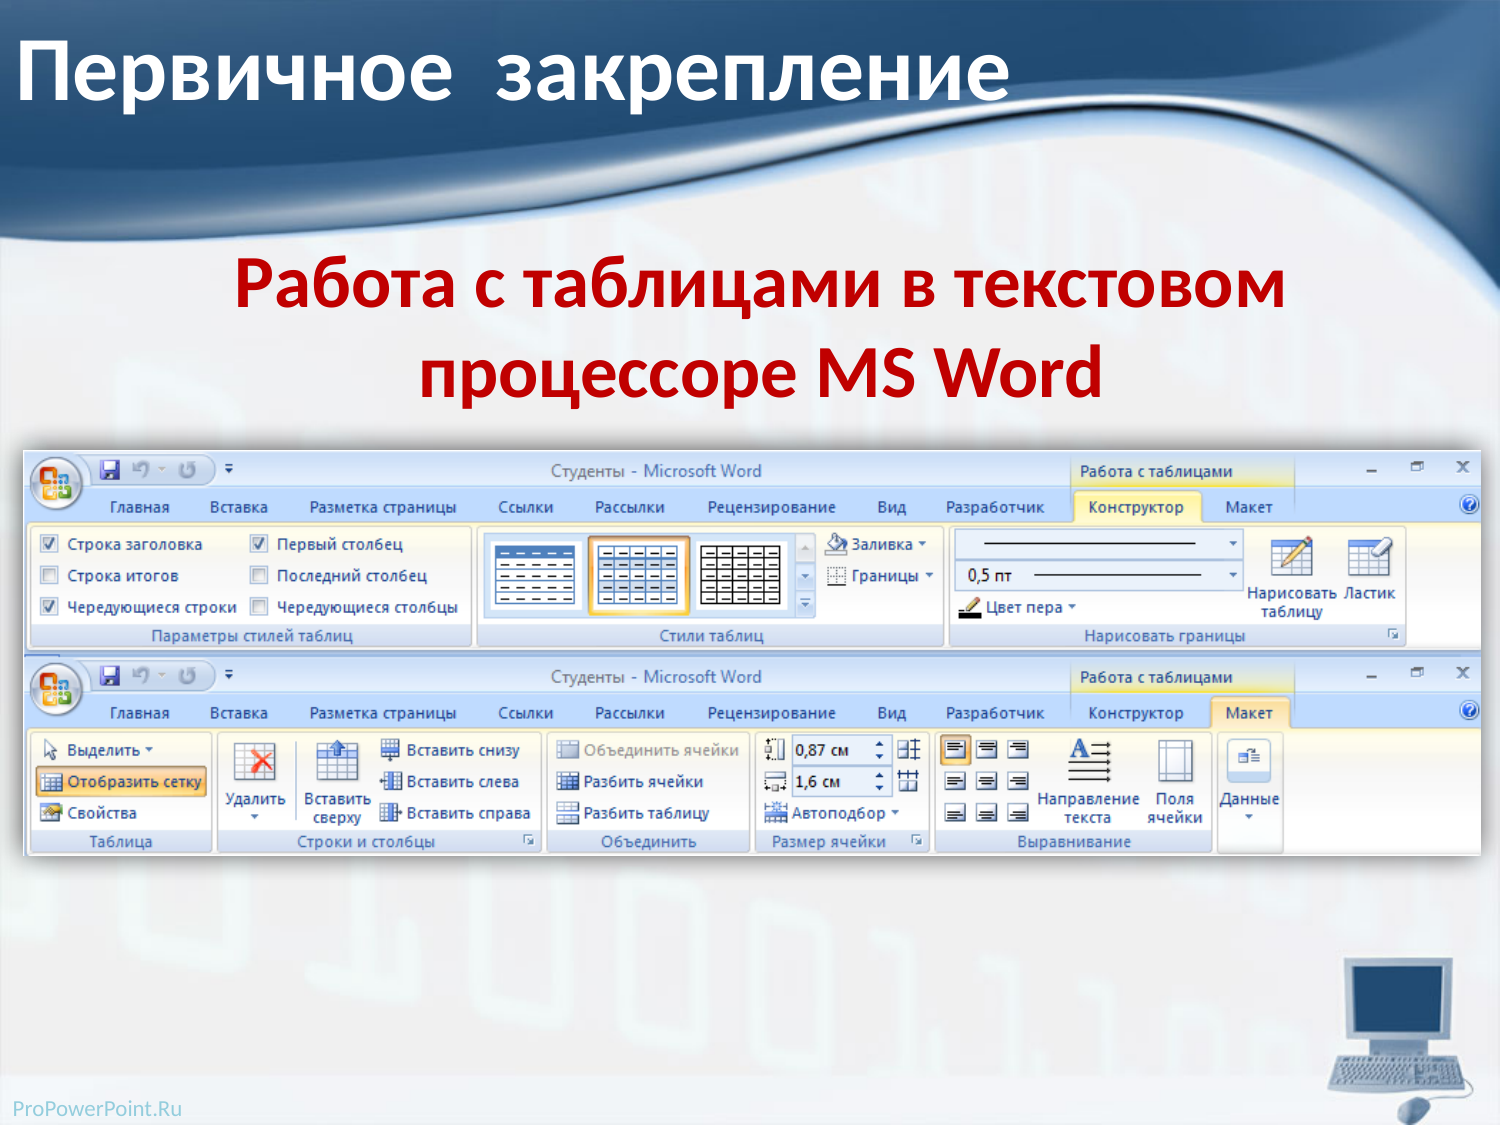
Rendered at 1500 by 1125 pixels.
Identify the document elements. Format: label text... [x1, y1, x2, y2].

picture [0, 0, 1500, 1125]
title Первичное закрепление [0, 0, 1161, 128]
text_box Работа с таблицами в текстовом процессоре MS Word [35, 224, 1489, 420]
